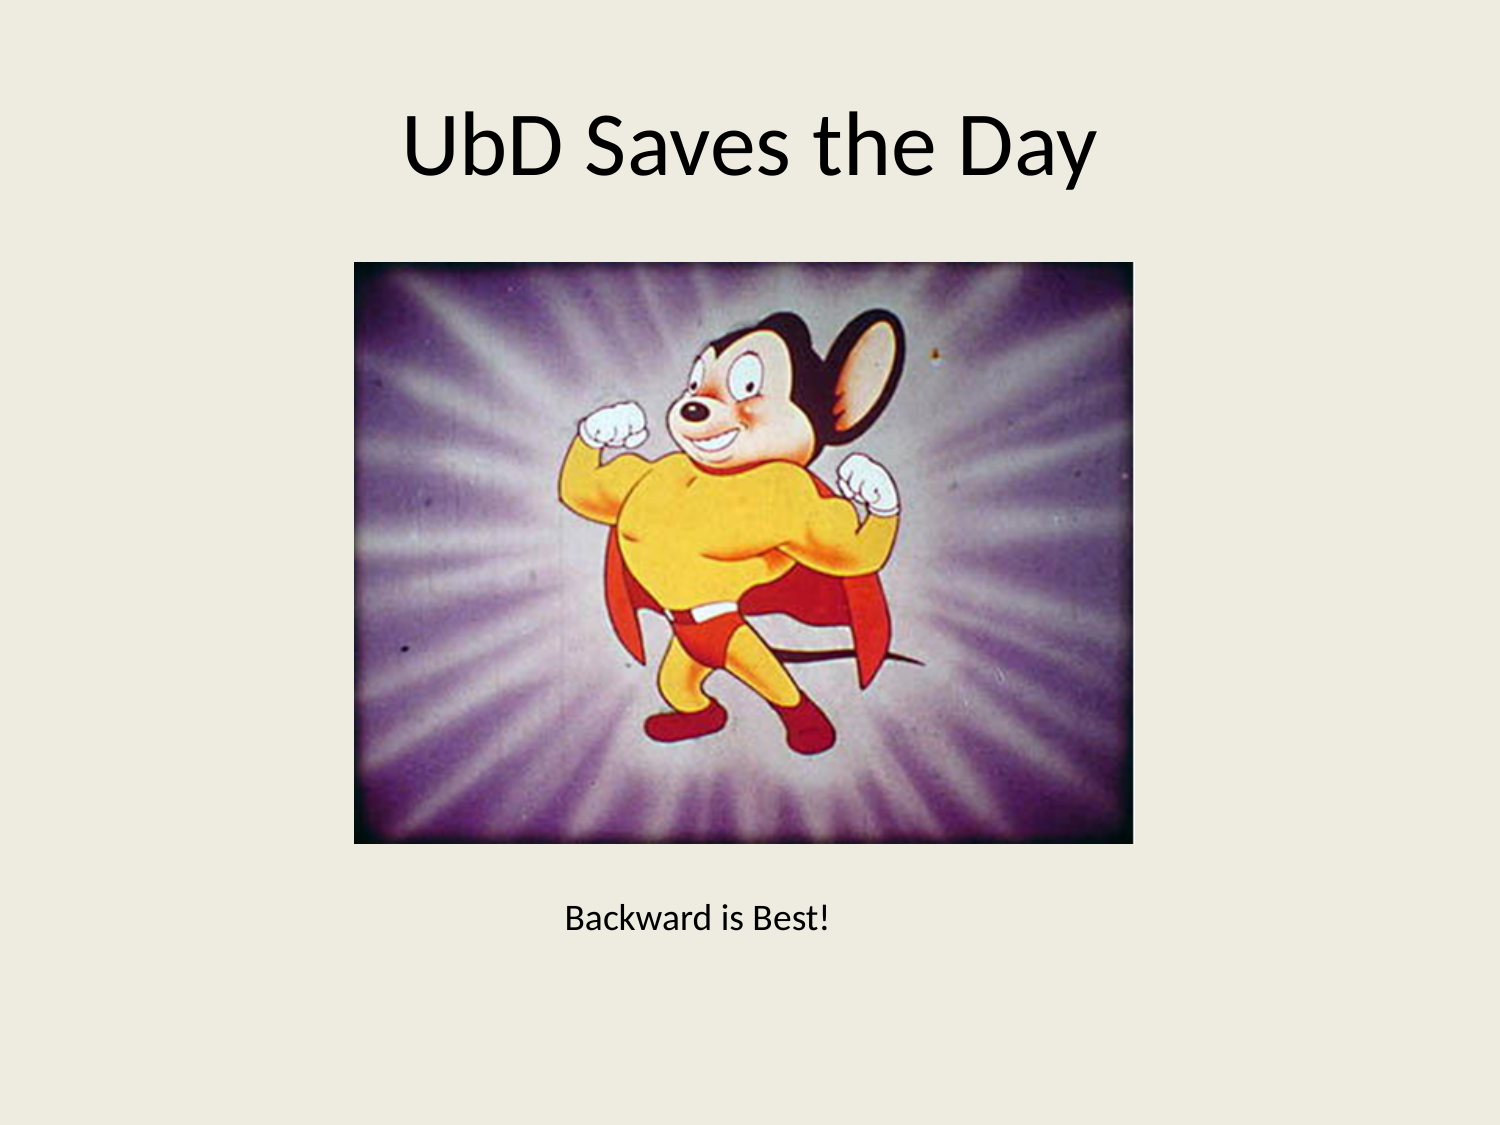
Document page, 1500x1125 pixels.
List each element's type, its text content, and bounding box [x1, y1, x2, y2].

title UbD Saves the Day [75, 45, 1425, 233]
text_box Backward is Best! [549, 885, 850, 946]
picture [354, 262, 1135, 844]
